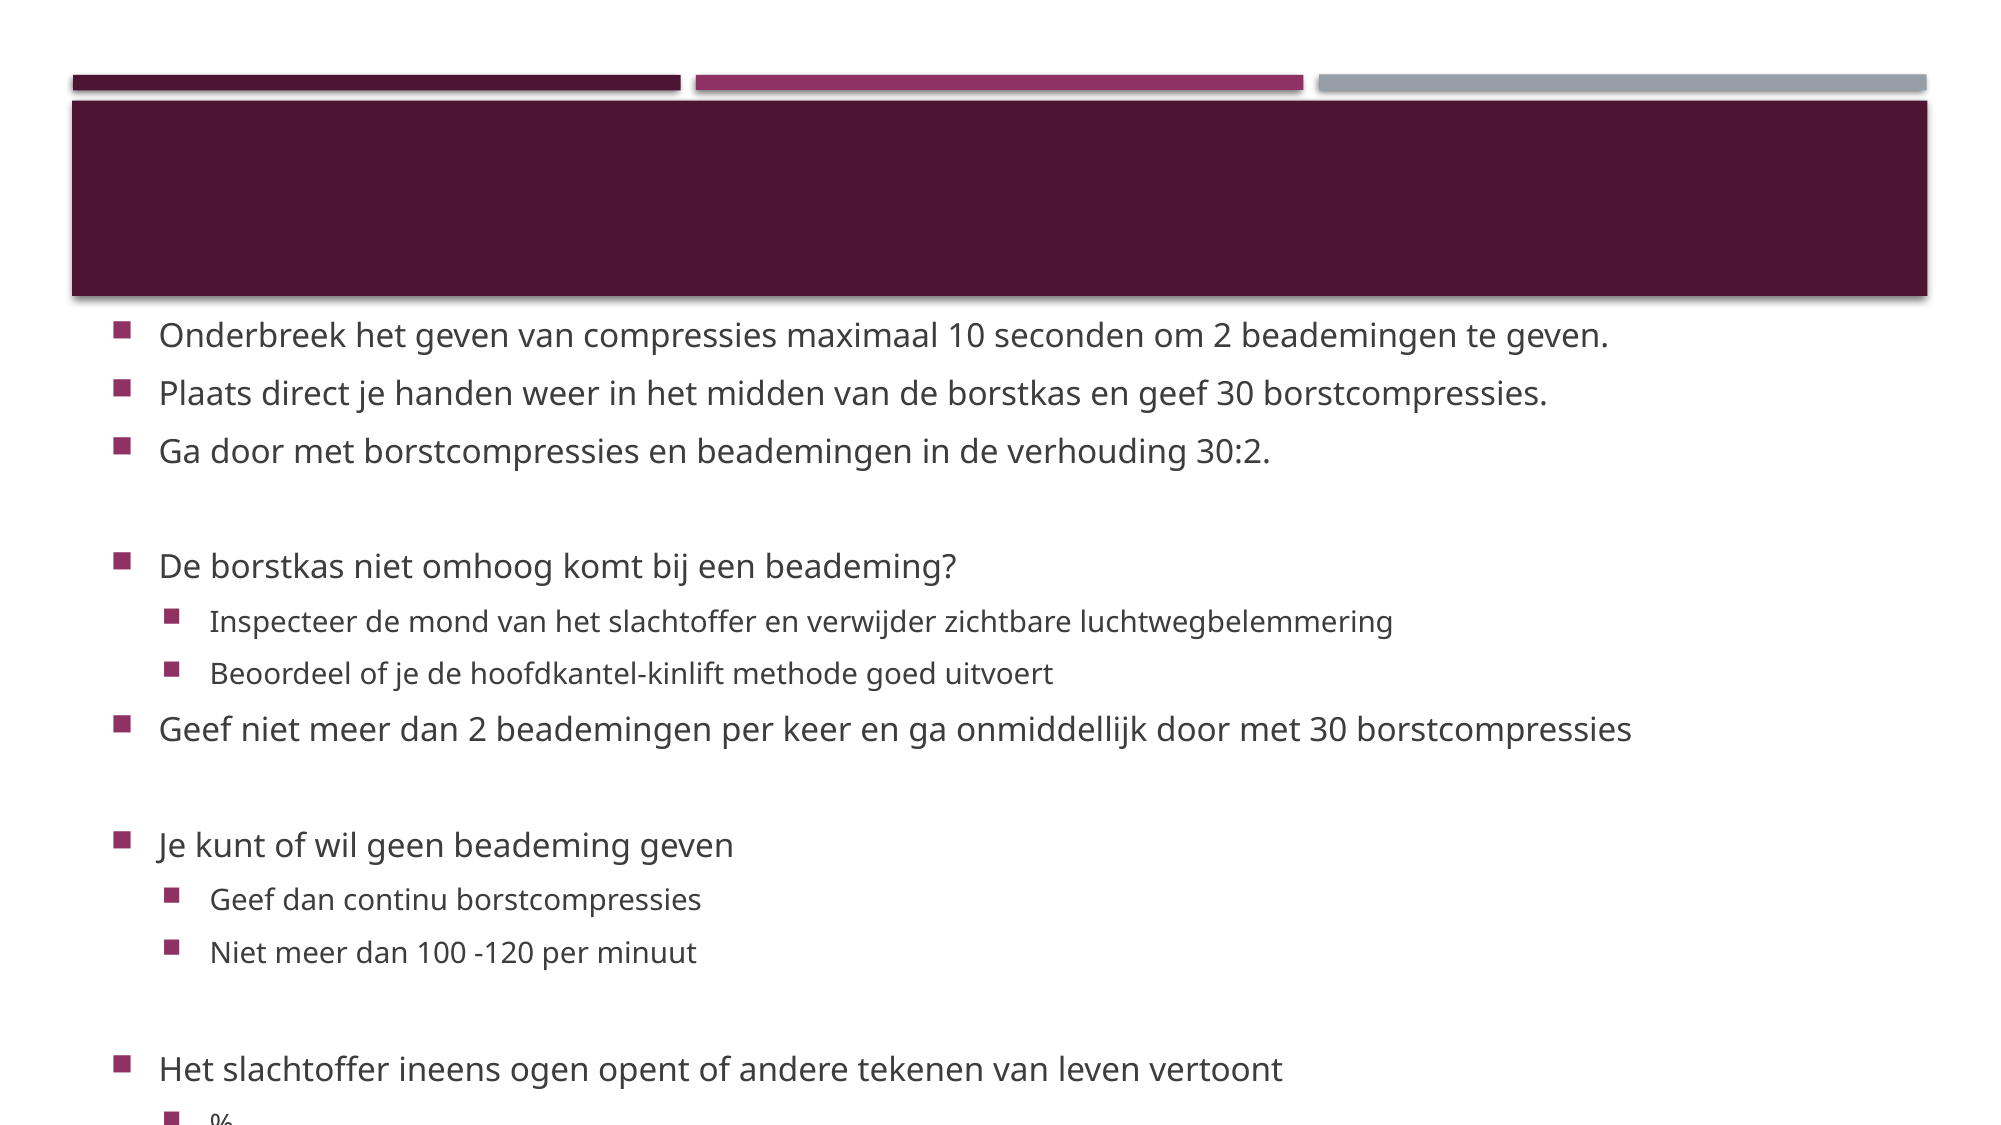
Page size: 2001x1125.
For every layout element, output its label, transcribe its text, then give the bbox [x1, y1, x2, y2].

list Onderbreek het geven van compressies maximaal 10 seconden om 2 beademingen te geven. Plaats direct je handen weer in het midden van de borstkas en geef 30 borstcompressies. Ga door met borstcompressies en beademingen in de verhouding 30:2. De borstkas niet omhoog komt bij een beademing? Inspecteer de mond van het slachtoffer en verwijder zichtbare luchtwegbelemmering Beoordeel of je de hoofdkantel-kinlift methode goed uitvoert Geef niet meer dan 2 beademingen per keer en ga onmiddellijk door met 30 borstcompressies Je kunt of wil geen beademing geven Geef dan continu borstcompressies Niet meer dan 100 -120 per minuut Het slachtoffer ineens ogen opent of andere tekenen van leven vertoont % [95, 306, 1905, 1125]
